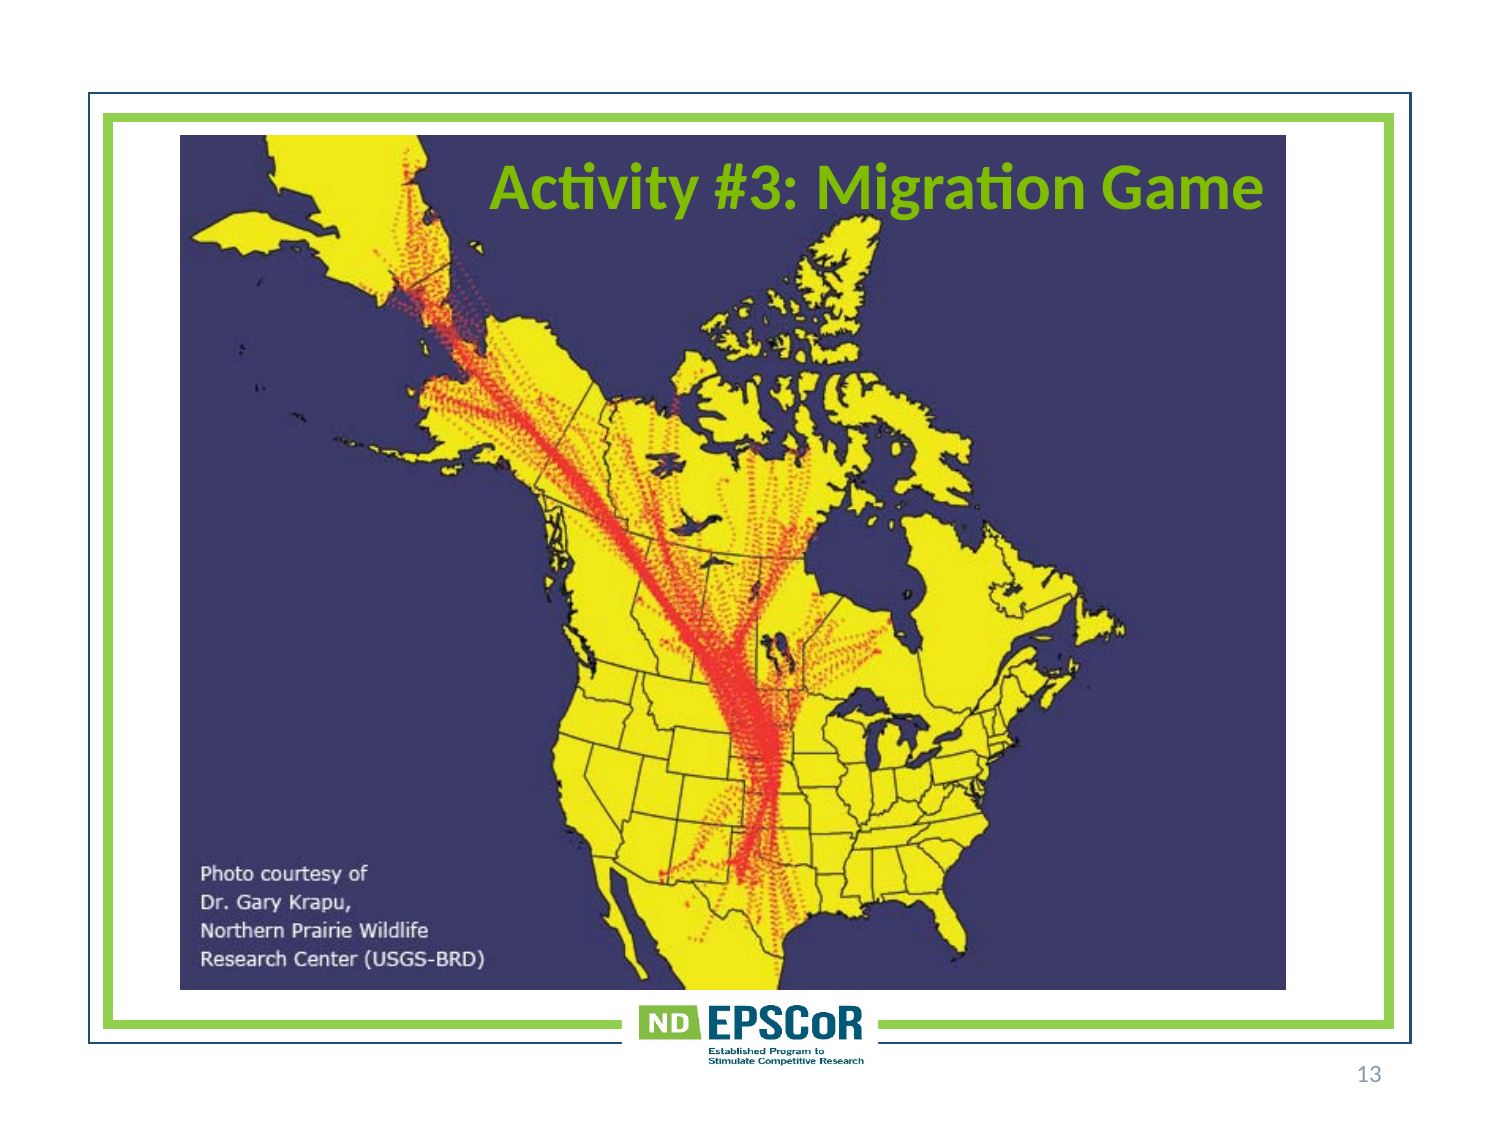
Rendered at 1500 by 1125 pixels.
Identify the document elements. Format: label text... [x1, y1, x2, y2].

slide_number 13 [1059, 1042, 1397, 1103]
picture [621, 1002, 879, 1067]
picture [179, 135, 1286, 990]
